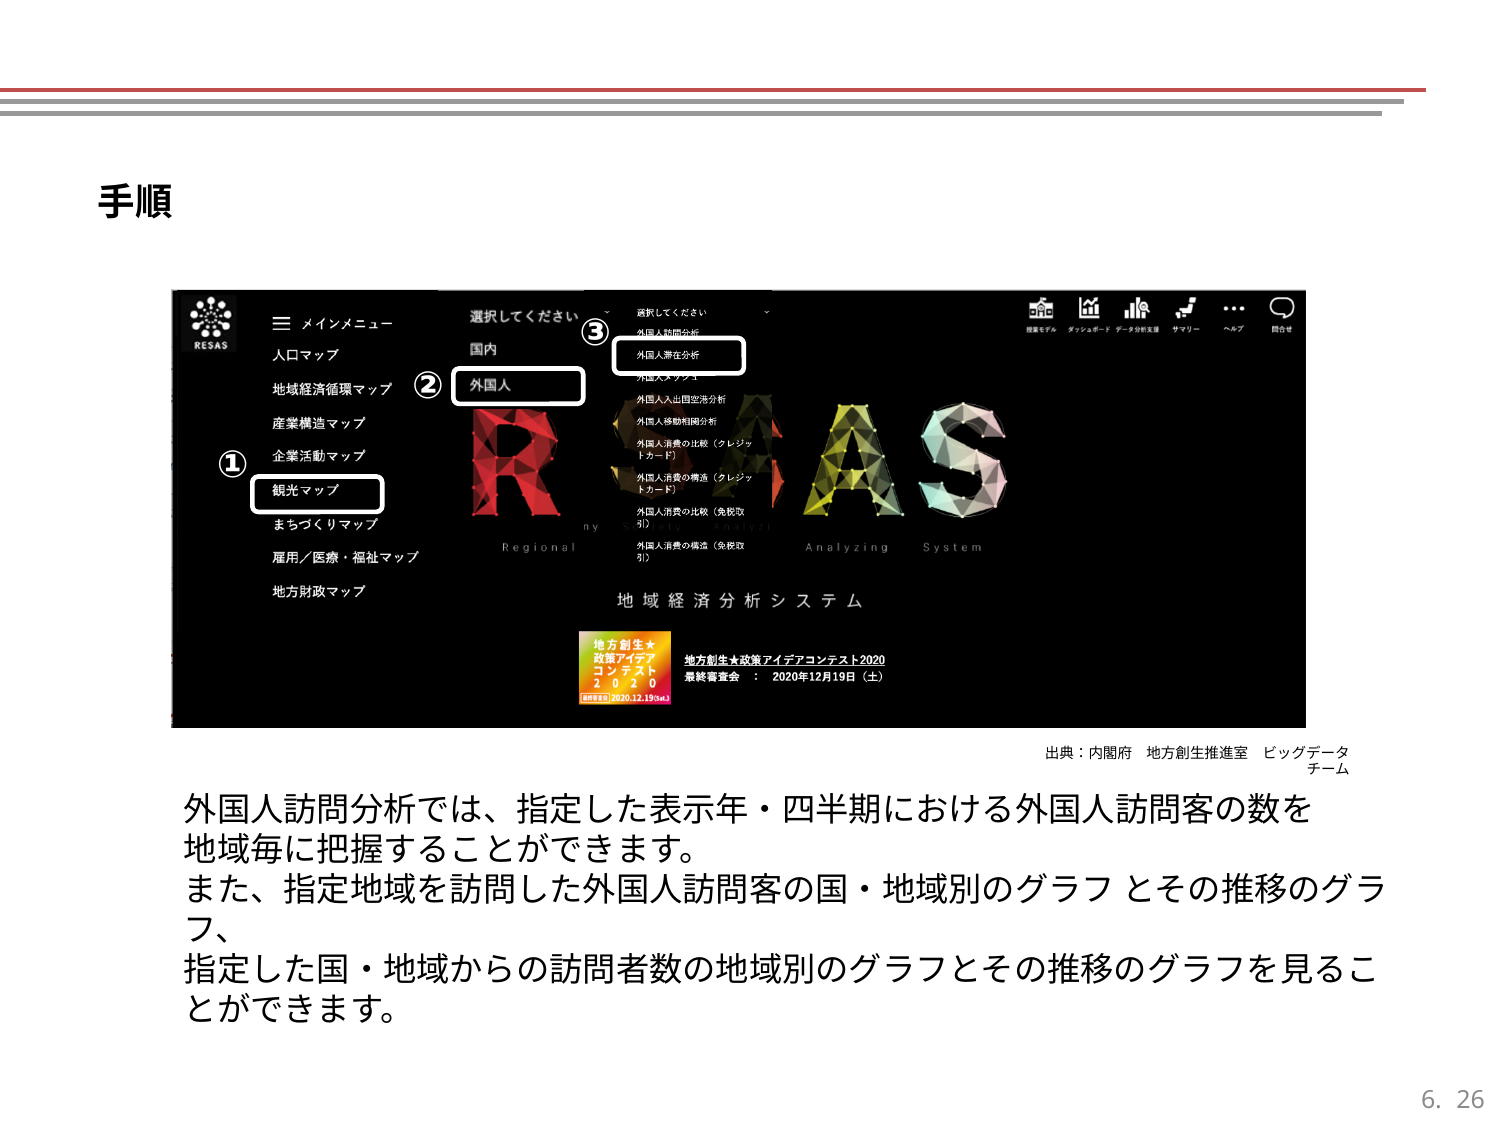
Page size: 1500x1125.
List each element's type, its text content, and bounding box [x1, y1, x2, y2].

text_box 手順 [82, 170, 188, 231]
text_box 出典：内閣府 地方創生推進室 ビッグデータチーム [1021, 738, 1365, 785]
text_box 外国人訪問分析では、指定した表示年・四半期における外国人訪問客の数を 地域毎に把握することができます。 また、指定地域を訪問した外国人訪問客の国・地域別のグラフ とその推移のグラフ、 指定した国・地域からの訪問者数の地域別のグラフとその推移のグラフを見ることができます。 [169, 780, 1422, 1035]
picture [170, 289, 1306, 728]
slide_number 25 [1381, 1065, 1500, 1125]
